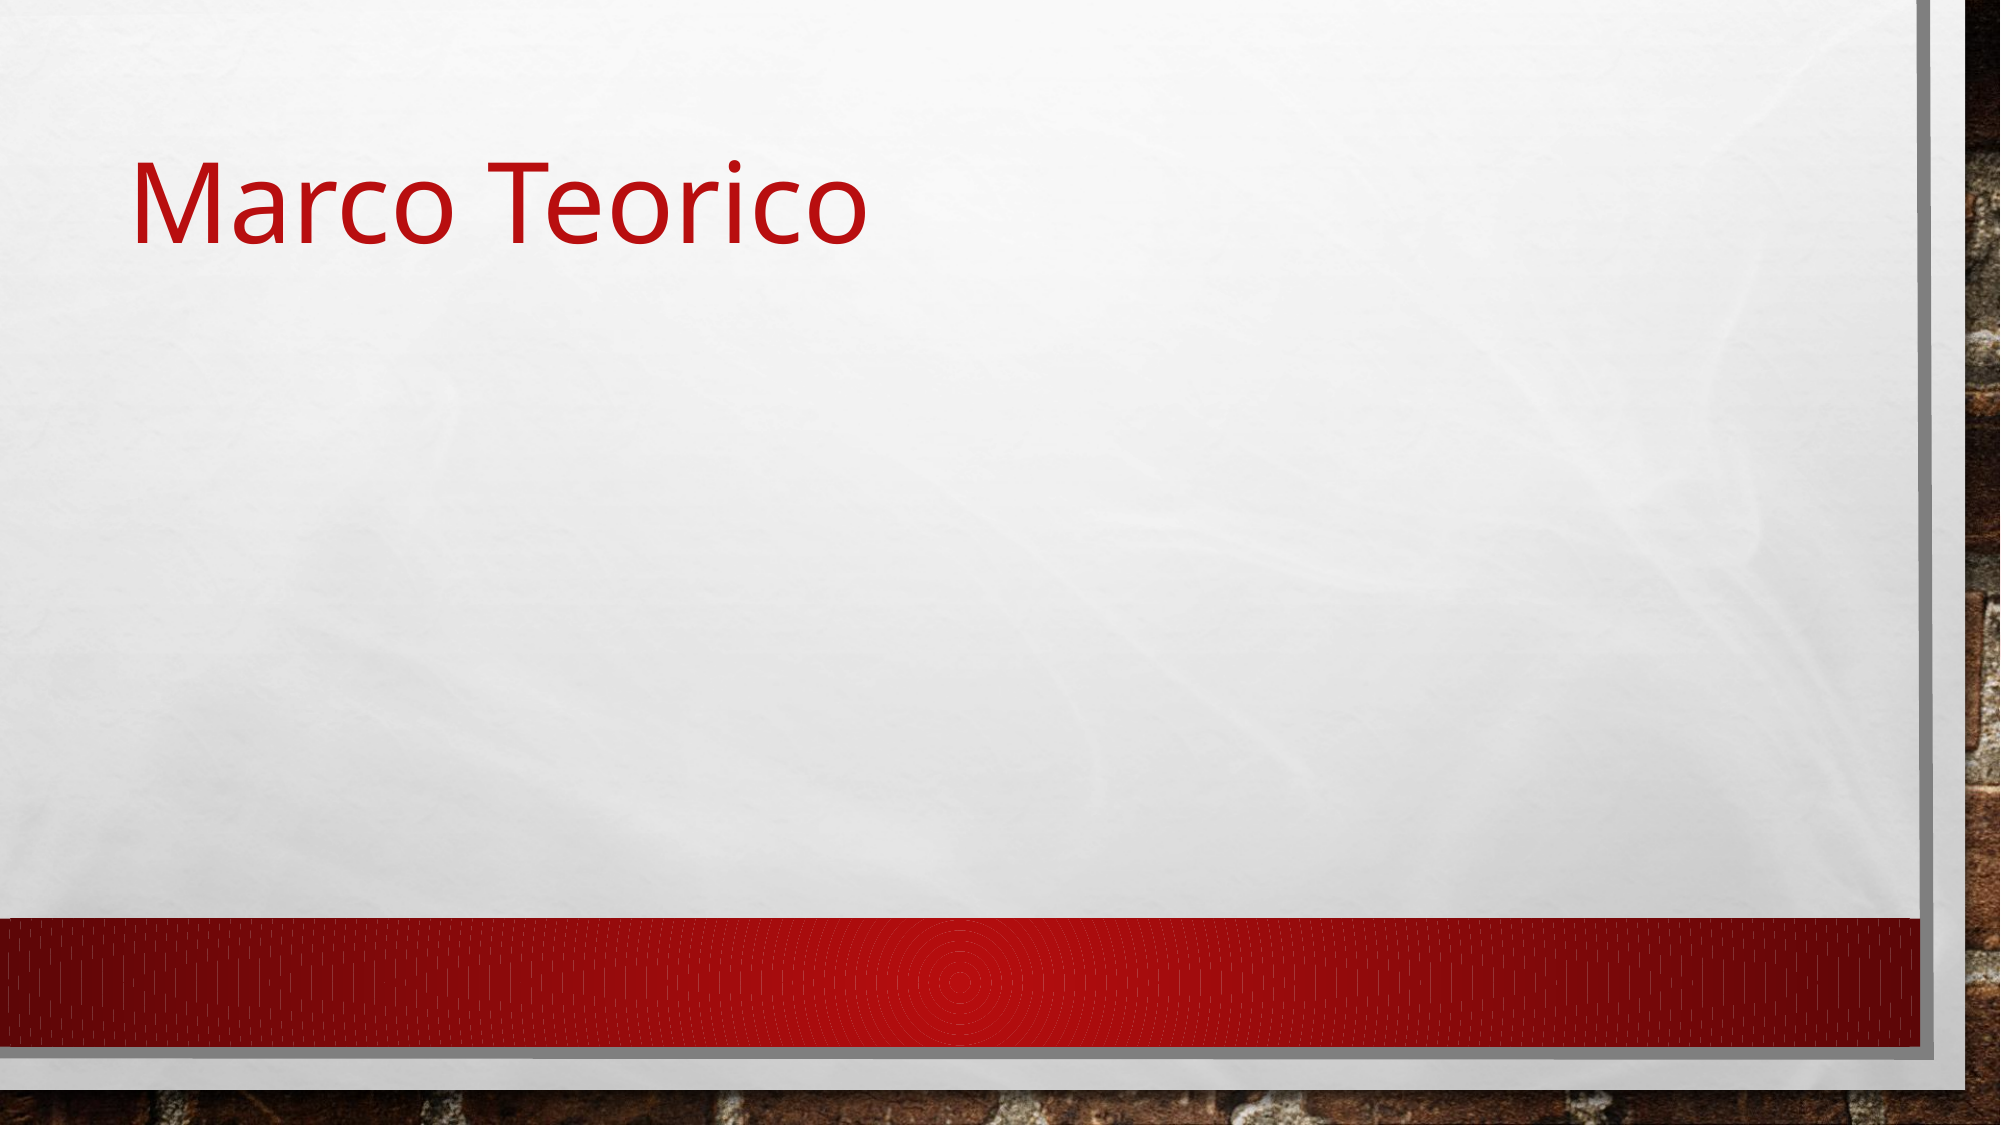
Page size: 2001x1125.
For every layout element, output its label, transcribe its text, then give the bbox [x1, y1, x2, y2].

picture [0, 0, 1919, 918]
picture [0, 0, 2001, 1125]
title Marco Teorico [112, 112, 1818, 303]
